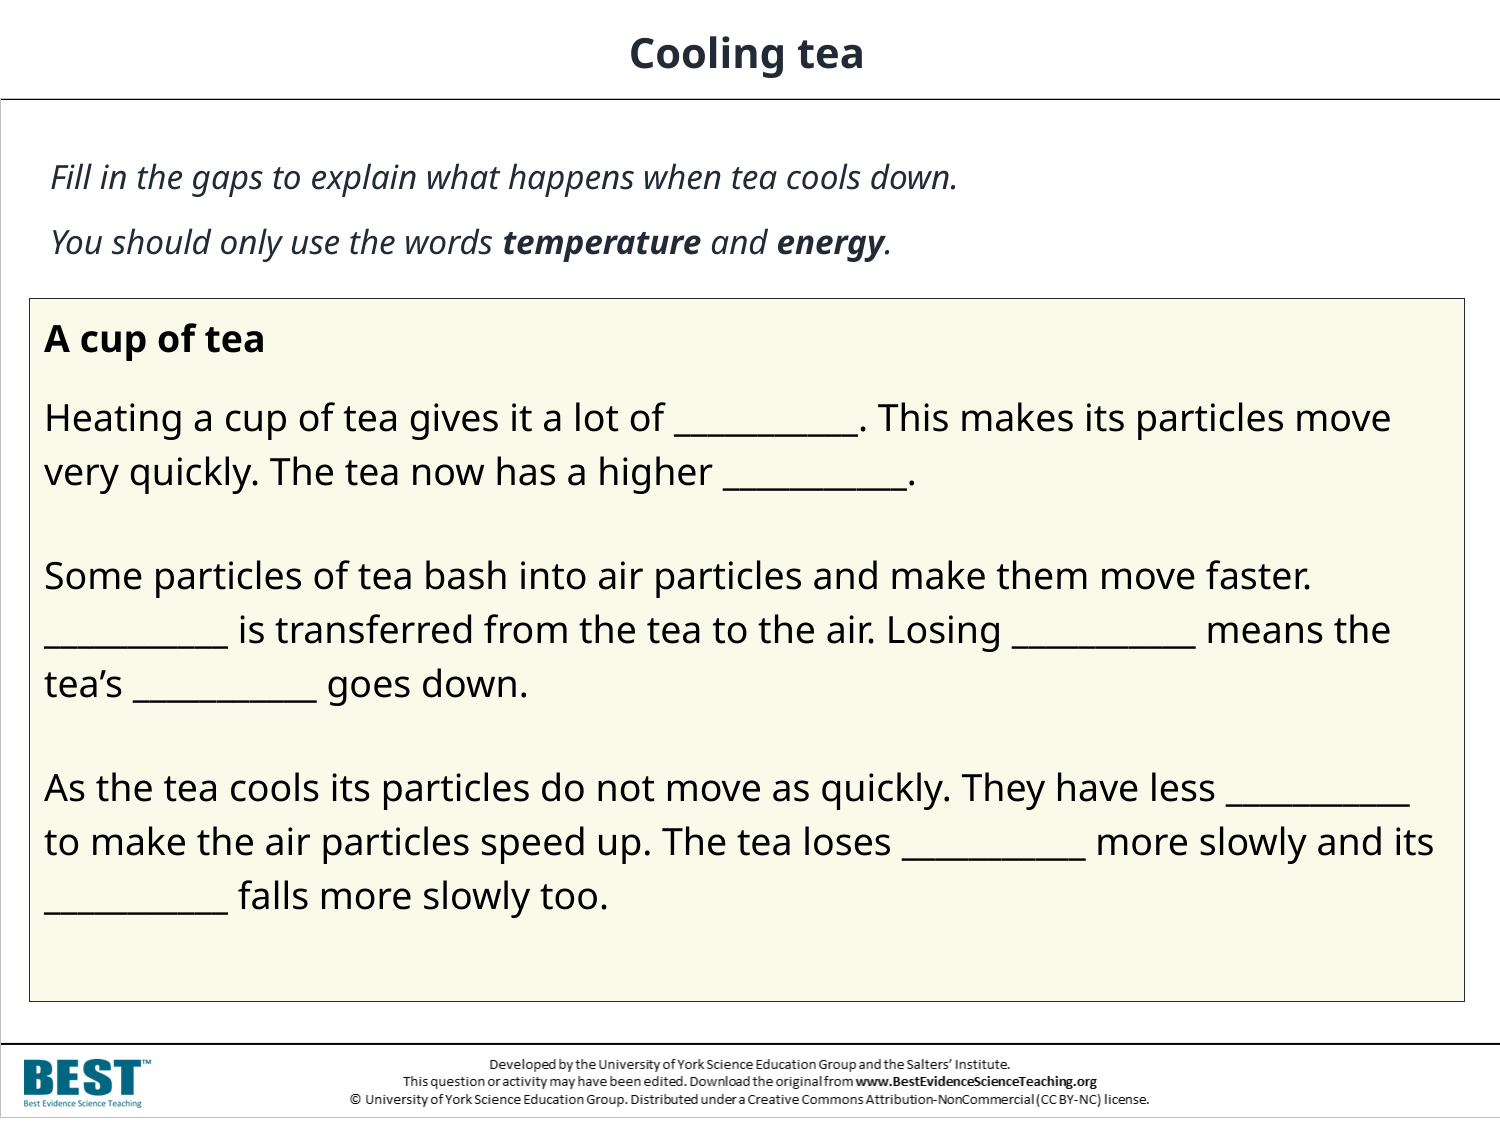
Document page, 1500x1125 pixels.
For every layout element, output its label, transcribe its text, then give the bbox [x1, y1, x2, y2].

text_box Cooling tea [23, 4, 1471, 98]
picture [0, 98, 1500, 1118]
